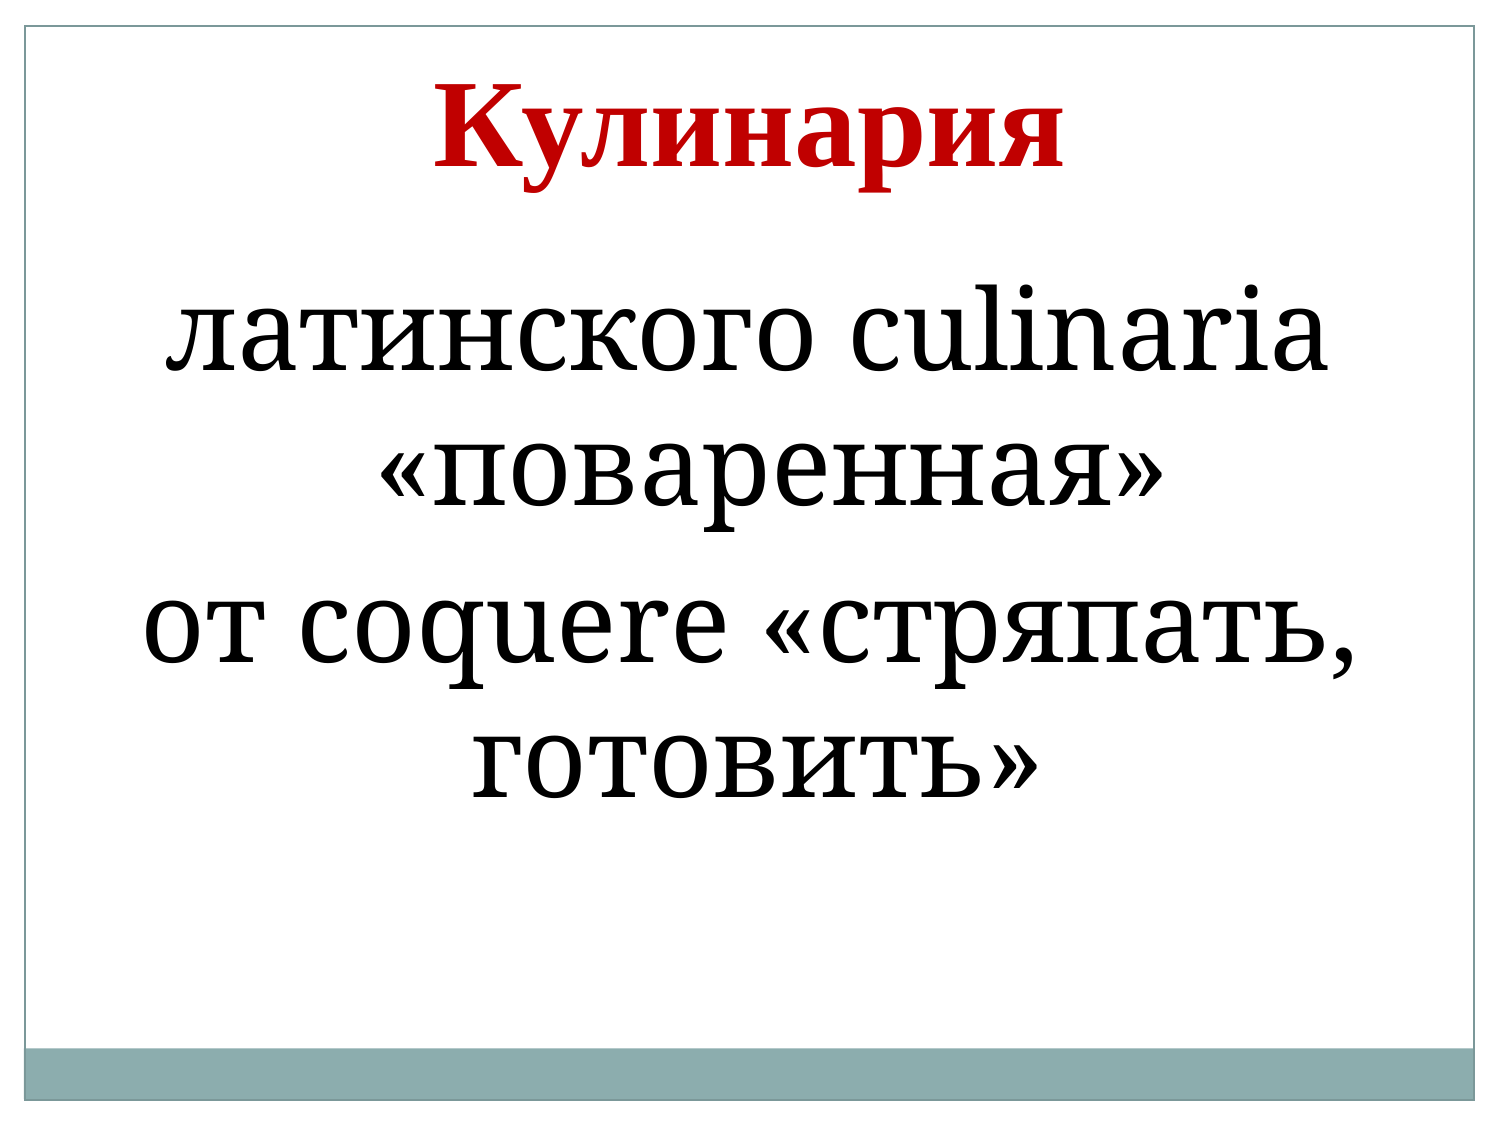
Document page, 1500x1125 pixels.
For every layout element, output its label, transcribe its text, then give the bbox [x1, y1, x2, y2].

list латинского culinaria «поваренная» от coquere «стряпать, готовить» [0, 250, 1500, 1001]
title Кулинария [0, 37, 1500, 200]
